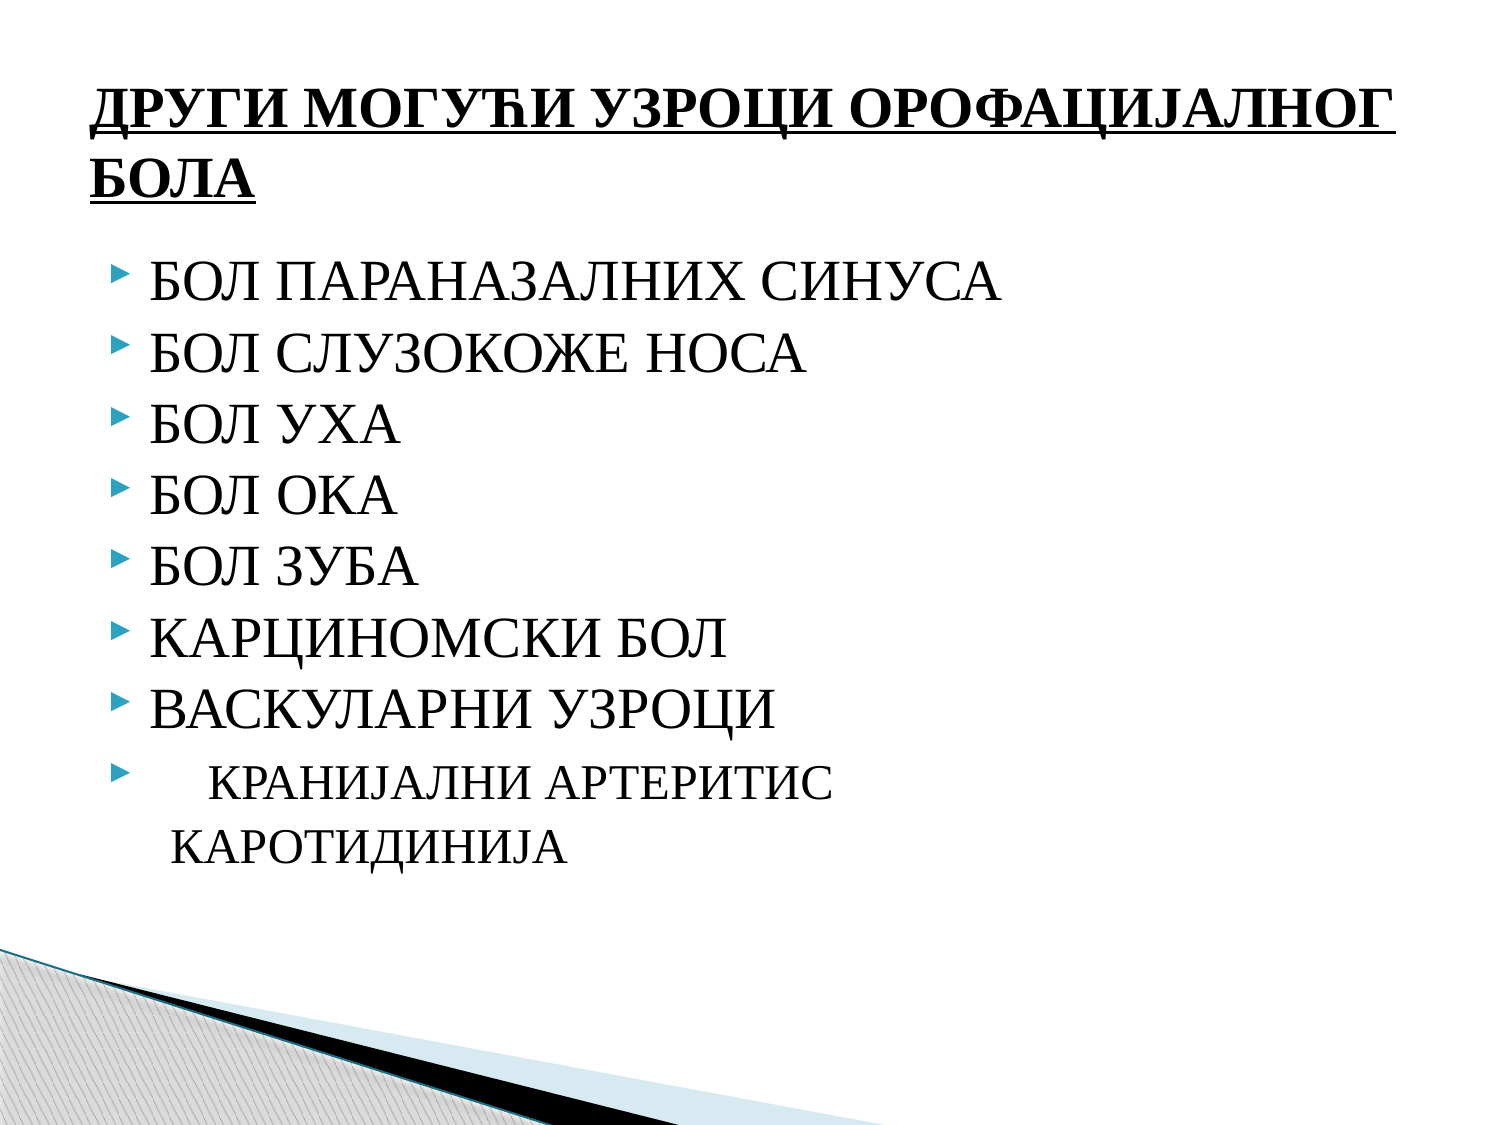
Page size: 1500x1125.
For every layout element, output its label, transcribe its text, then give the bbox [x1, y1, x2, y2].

list БОЛ ПАРАНАЗАЛНИХ СИНУСА БОЛ СЛУЗОКОЖЕ НОСА БОЛ УХА БОЛ ОКА БОЛ ЗУБА КАРЦИНОМСКИ БОЛ ВАСКУЛАРНИ УЗРОЦИ КРАНИЈАЛНИ АРТЕРИТИС КАРОТИДИНИЈА [75, 243, 1425, 986]
title ДРУГИ МОГУЋИ УЗРОЦИ ОРОФАЦИЈАЛНОГ БОЛА [75, 45, 1425, 233]
